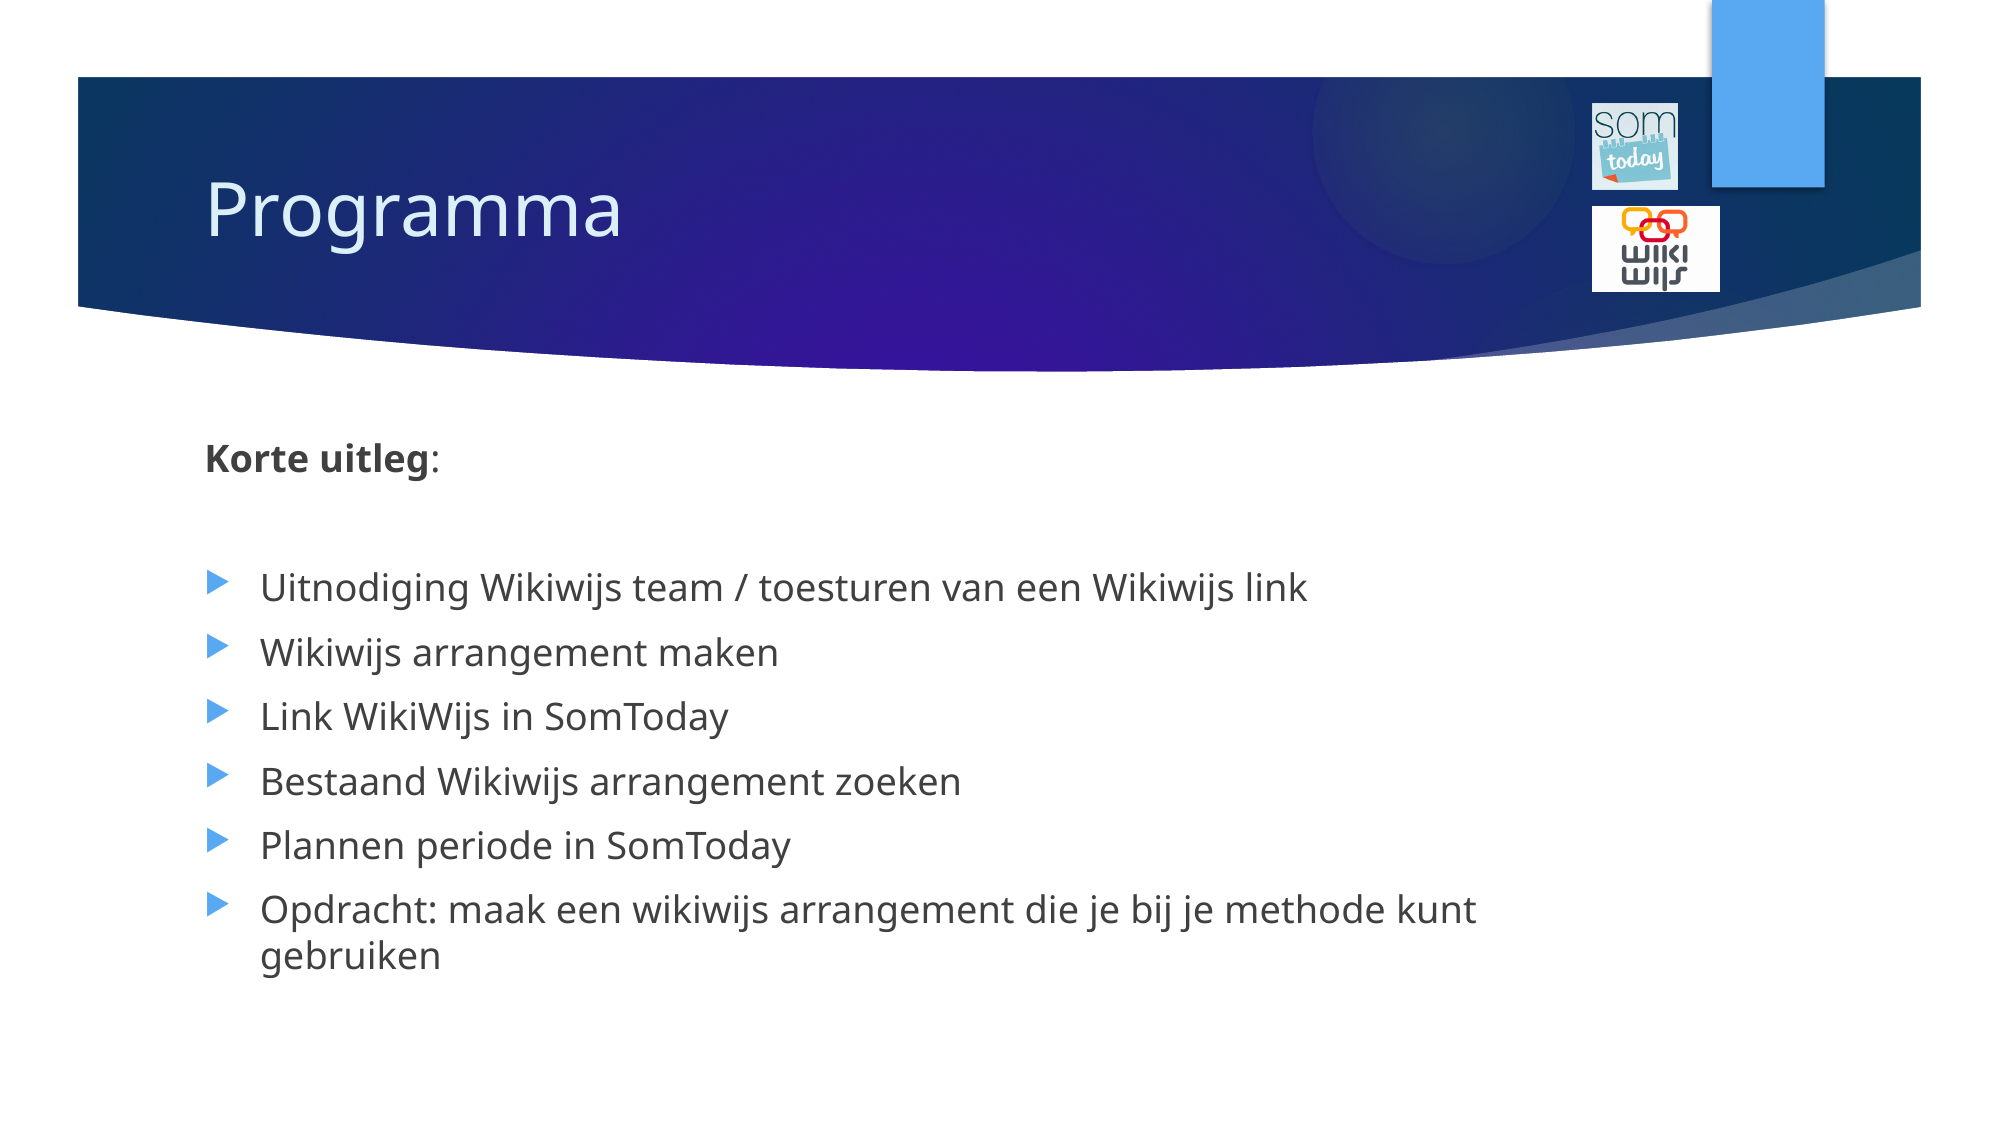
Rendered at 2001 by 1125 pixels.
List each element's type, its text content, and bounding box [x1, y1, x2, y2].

title Programma [189, 148, 1627, 265]
picture [1591, 103, 1678, 190]
picture [1591, 206, 1720, 292]
list Korte uitleg: Uitnodiging Wikiwijs team / toesturen van een Wikiwijs link Wikiwijs arrangement maken Link WikiWijs in SomToday Bestaand Wikiwijs arrangement zoeken Plannen periode in SomToday Opdracht: maak een wikiwijs arrangement die je bij je methode kunt gebruiken [189, 427, 1638, 988]
